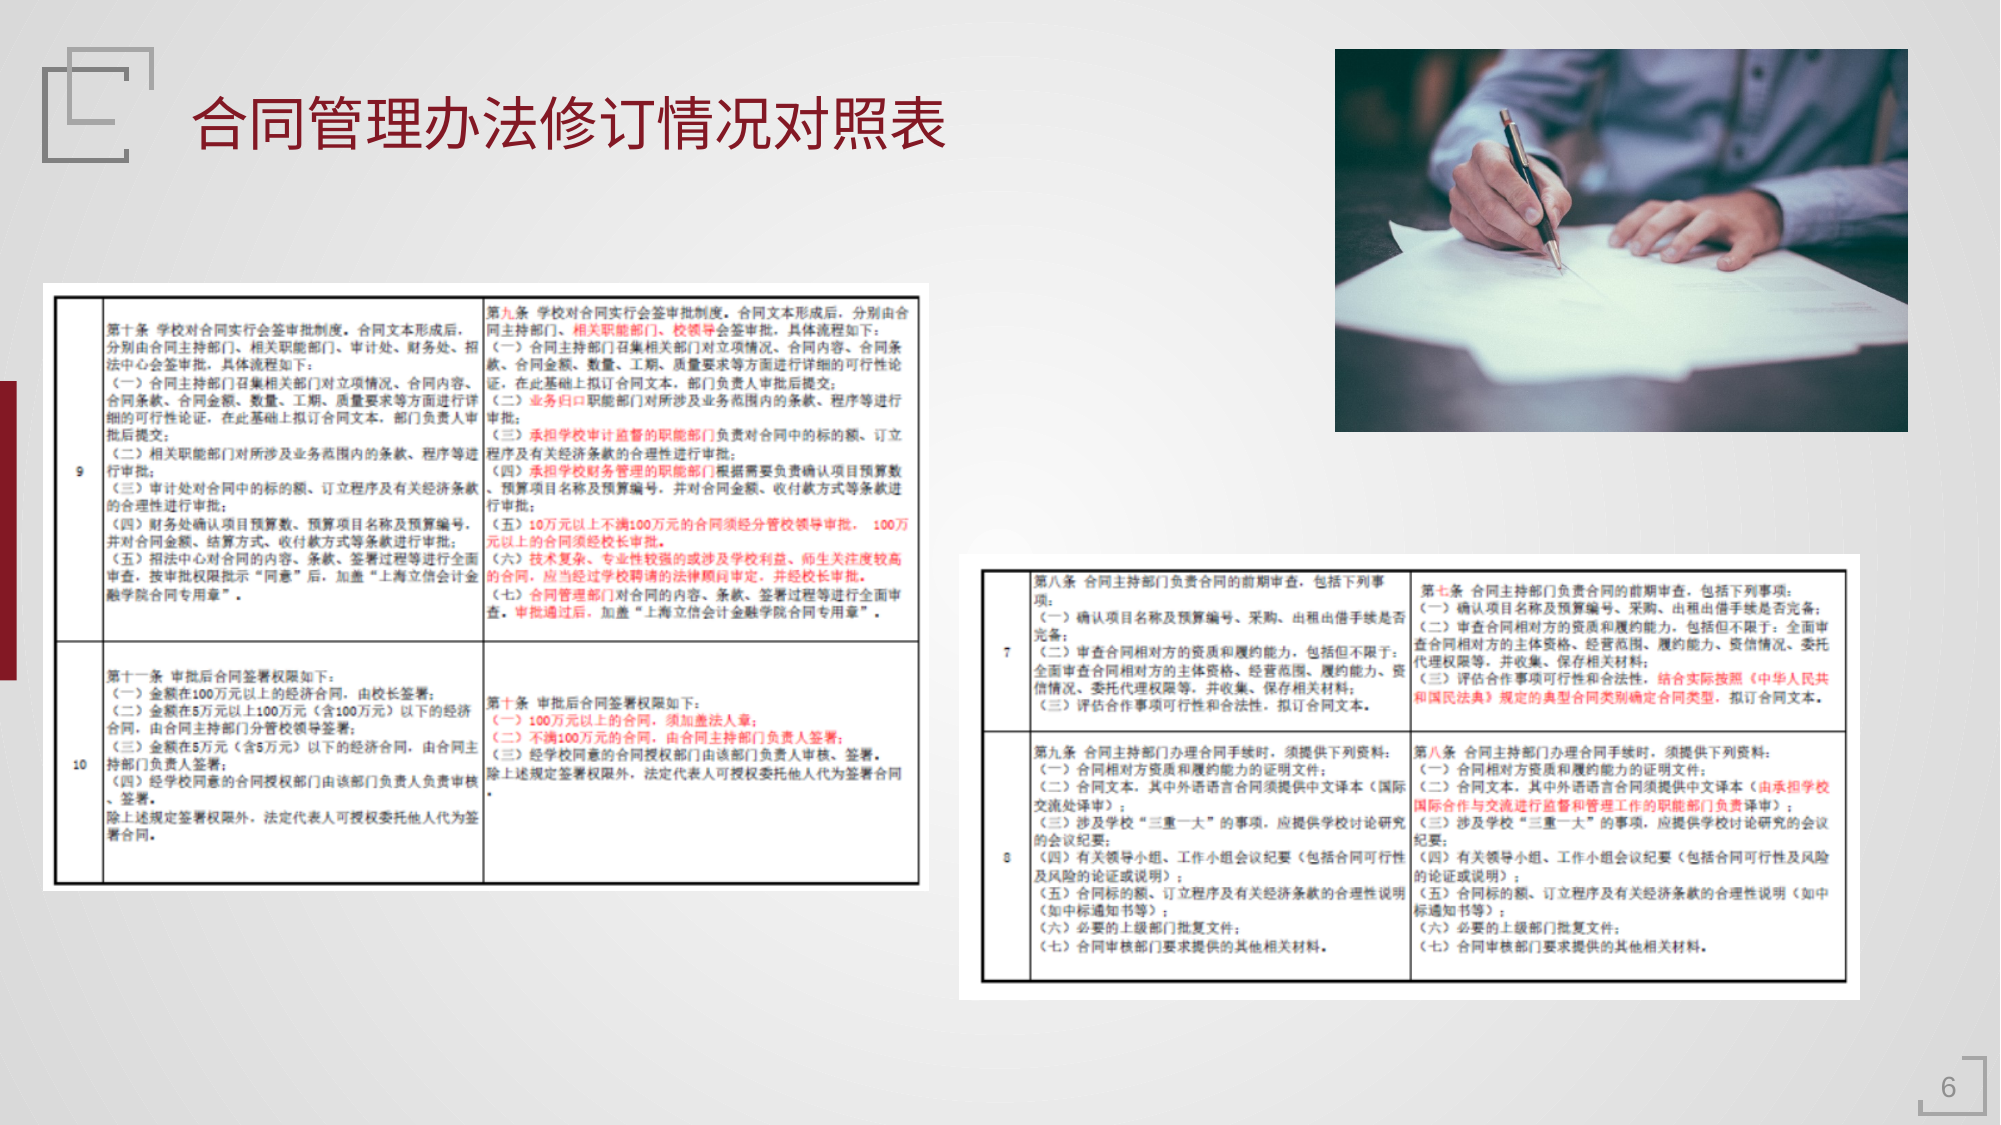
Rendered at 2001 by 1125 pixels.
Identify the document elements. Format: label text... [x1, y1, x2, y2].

picture [43, 283, 930, 891]
picture [959, 554, 1860, 1000]
text_box [0, 380, 18, 681]
text_box 合同管理办法修订情况对照表 [175, 80, 963, 165]
picture [1335, 49, 1908, 432]
